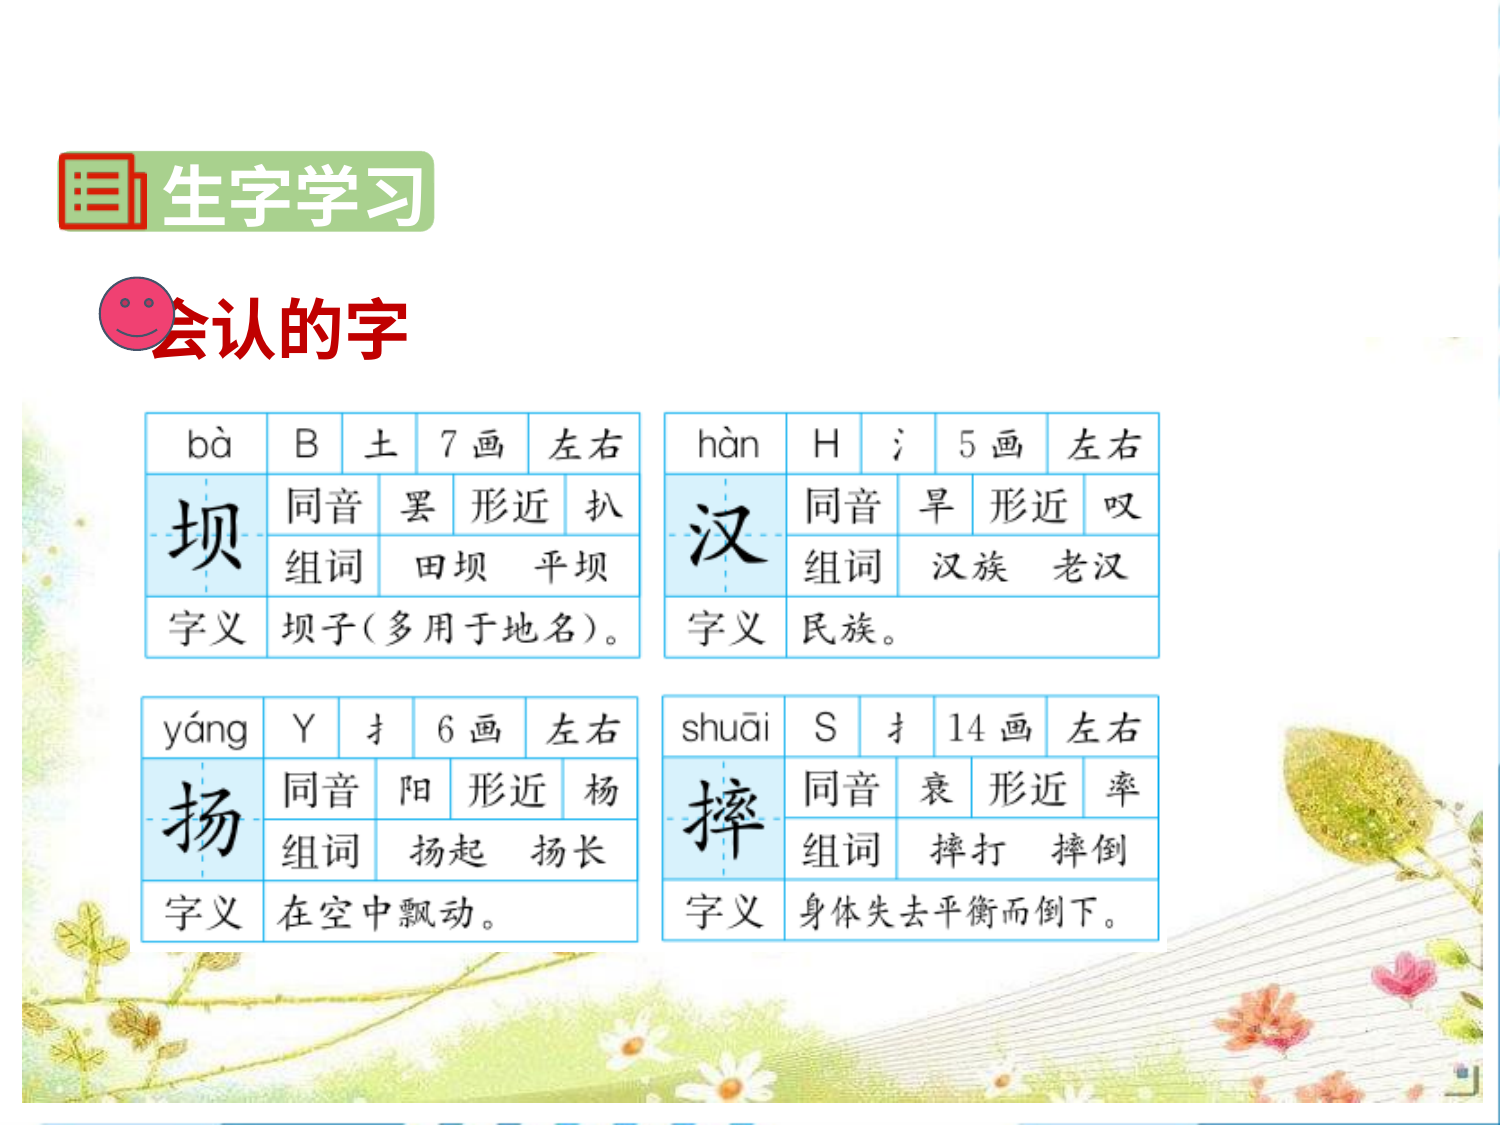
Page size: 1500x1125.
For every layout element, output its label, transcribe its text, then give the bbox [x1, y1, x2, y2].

picture [0, 0, 1500, 1125]
list 会认的字 [65, 207, 1406, 302]
text_box 生字学习 [146, 147, 509, 243]
text_box [99, 277, 175, 337]
